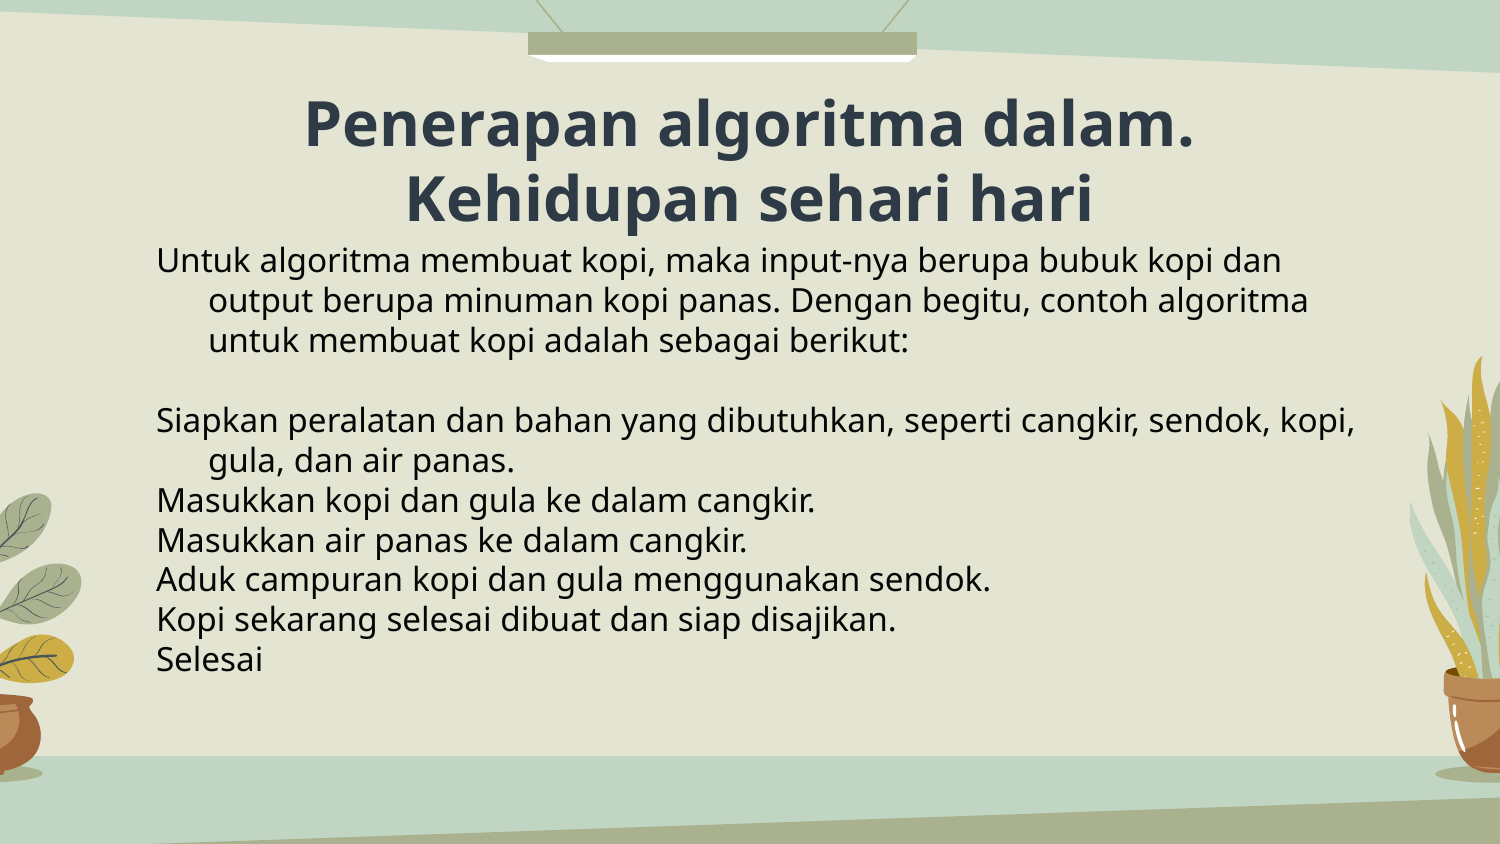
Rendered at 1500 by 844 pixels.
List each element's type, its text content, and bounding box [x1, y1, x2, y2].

subtitle Untuk algoritma membuat kopi, maka input-nya berupa bubuk kopi dan output berupa minuman kopi panas. Dengan begitu, contoh algoritma untuk membuat kopi adalah sebagai berikut: Siapkan peralatan dan bahan yang dibutuhkan, seperti cangkir, sendok, kopi, gula, dan air panas. Masukkan kopi dan gula ke dalam cangkir. Masukkan air panas ke dalam cangkir. Aduk campuran kopi dan gula menggunakan sendok. Kopi sekarang selesai dibuat dan siap disajikan. Selesai [118, 193, 1382, 776]
title Penerapan algoritma dalam. Kehidupan sehari hari [118, 125, 1382, 193]
